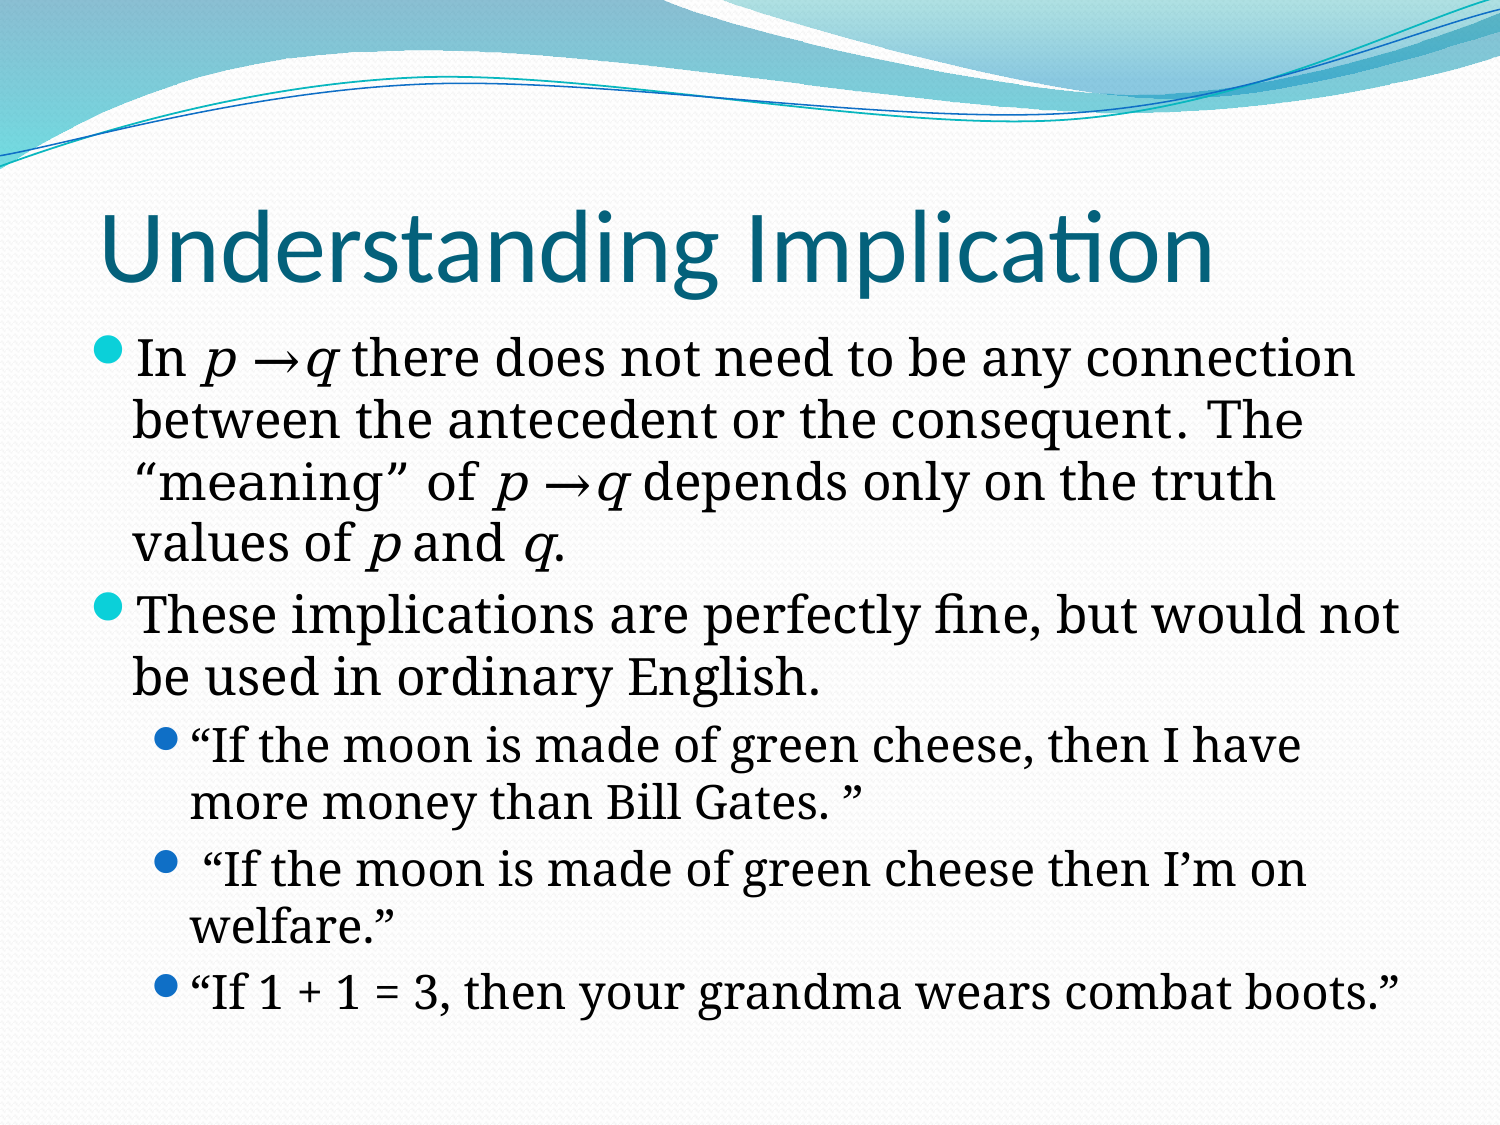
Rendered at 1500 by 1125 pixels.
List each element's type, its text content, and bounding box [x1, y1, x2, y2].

list In p →q there does not need to be any connection between the antecedent or the consequent. The “meaning” of p →q depends only on the truth values of p and q. These implications are perfectly fine, but would not be used in ordinary English. “If the moon is made of green cheese, then I have more money than Bill Gates. ” “If the moon is made of green cheese then I’m on welfare.” “If 1 + 1 = 3, then your grandma wears combat boots.” [75, 317, 1425, 1038]
title Understanding Implication [75, 115, 1425, 303]
